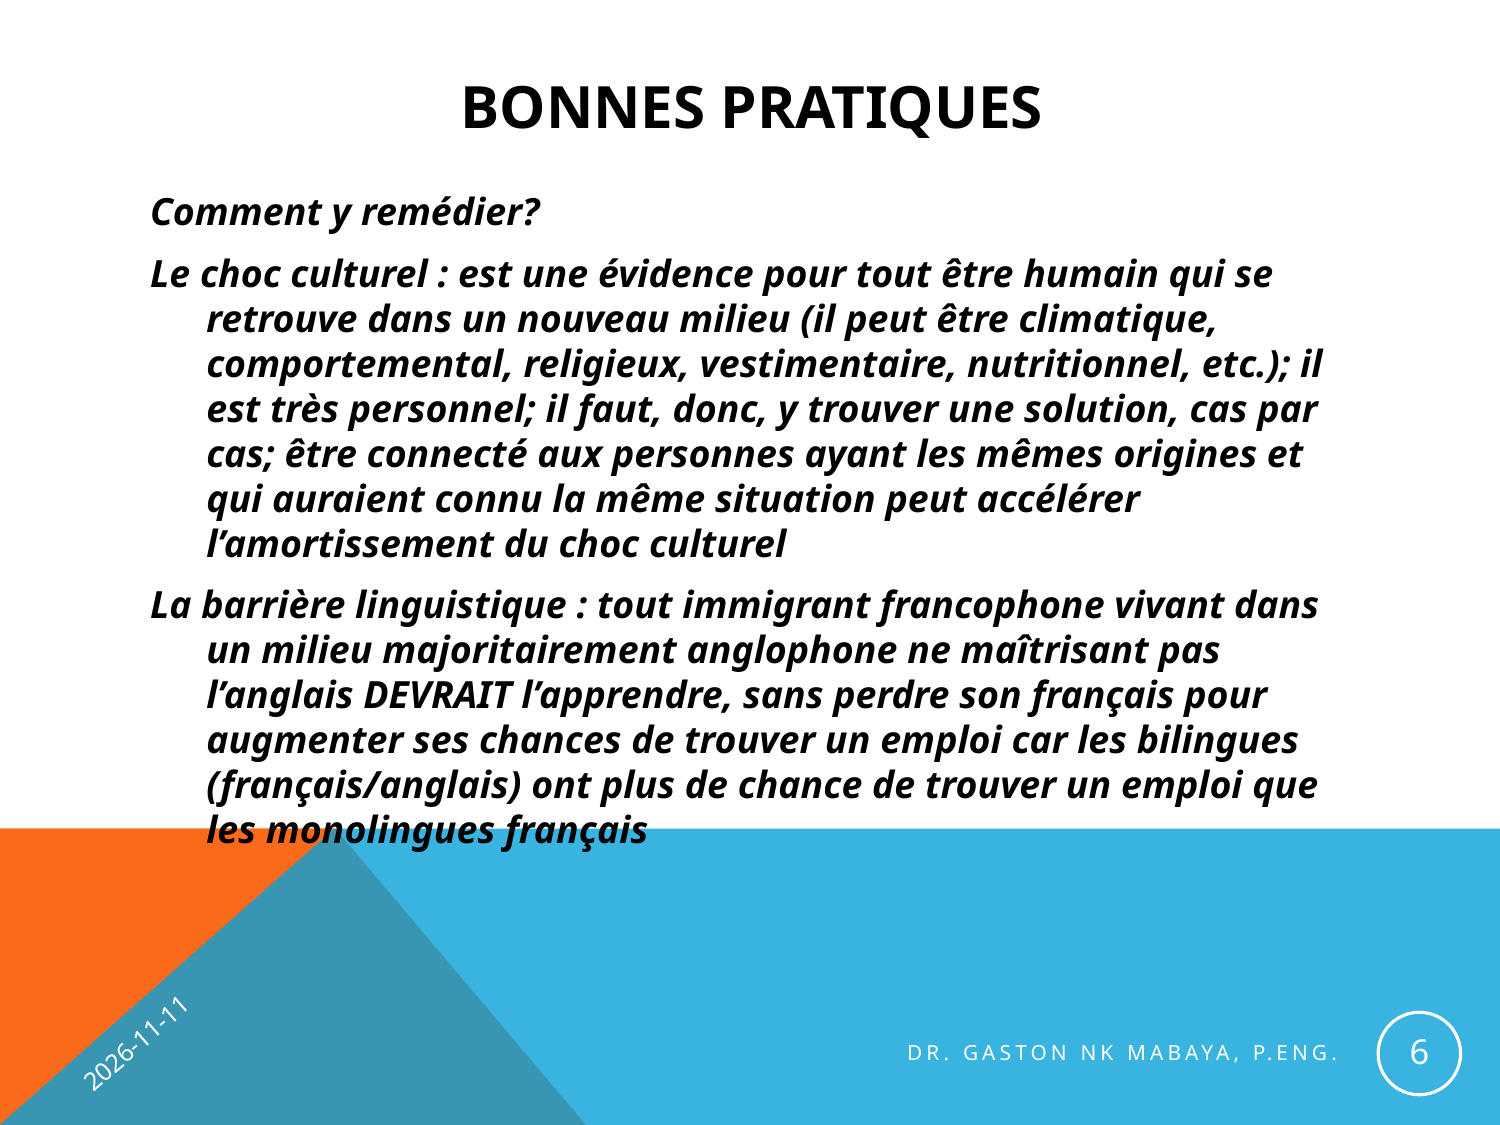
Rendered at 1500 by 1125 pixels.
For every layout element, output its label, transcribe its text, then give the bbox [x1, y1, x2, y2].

list Comment y remédier? Le choc culturel : est une évidence pour tout être humain qui se retrouve dans un nouveau milieu (il peut être climatique, comportemental, religieux, vestimentaire, nutritionnel, etc.); il est très personnel; il faut, donc, y trouver une solution, cas par cas; être connecté aux personnes ayant les mêmes origines et qui auraient connu la même situation peut accélérer l’amortissement du choc culturel La barrière linguistique : tout immigrant francophone vivant dans un milieu majoritairement anglophone ne maîtrisant pas l’anglais DEVRAIT l’apprendre, sans perdre son français pour augmenter ses chances de trouver un emploi car les bilingues (français/anglais) ont plus de chance de trouver un emploi que les monolingues français [135, 180, 1369, 768]
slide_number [65, 849, 357, 1109]
slide_number 6 [1376, 1010, 1463, 1097]
footer Dr. Gaston NK Mabaya, P.Eng. [577, 1031, 1352, 1076]
title Bonnes pratiques [135, 60, 1369, 150]
